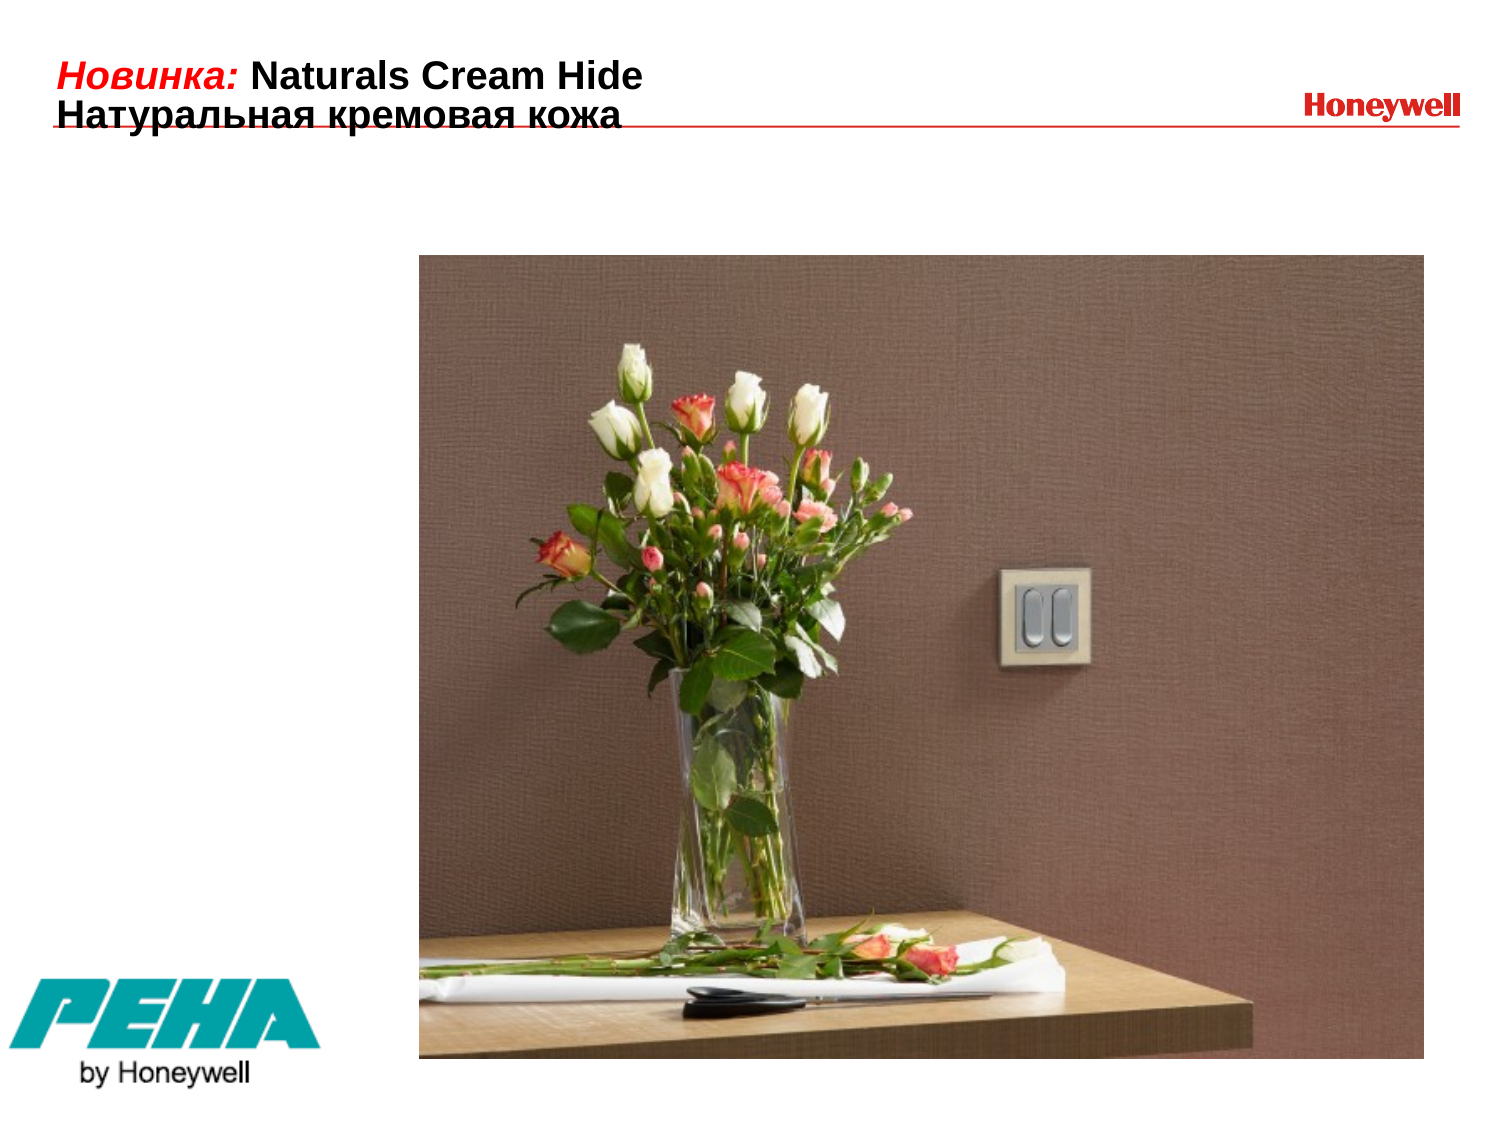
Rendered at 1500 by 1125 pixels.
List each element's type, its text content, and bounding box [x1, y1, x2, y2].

title Новинка: Naturals Cream Hide Натуральная кремовая кожа [45, 58, 1359, 137]
picture [0, 954, 374, 1125]
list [418, 255, 1424, 1059]
